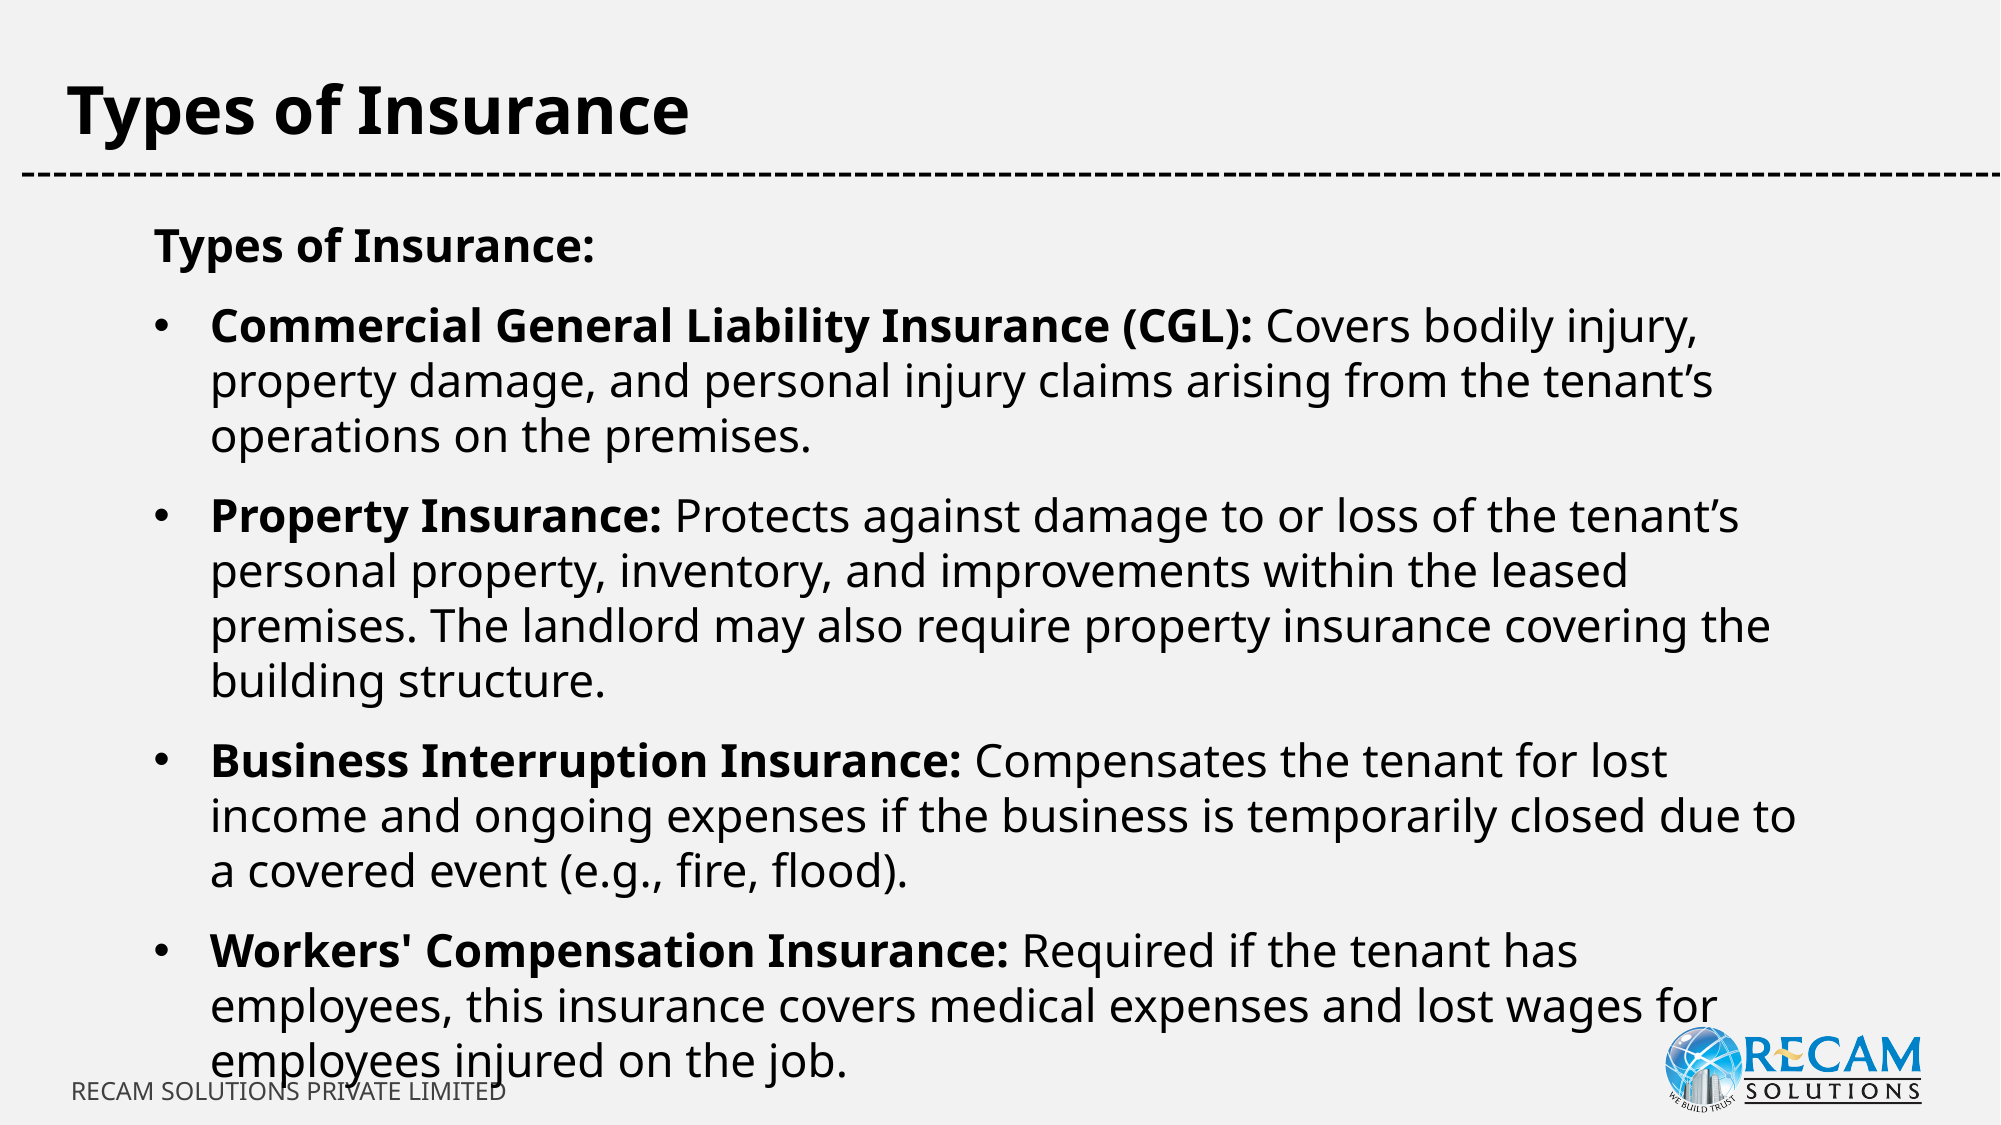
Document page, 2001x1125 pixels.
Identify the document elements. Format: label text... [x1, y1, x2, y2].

text_box Types of Insurance: Commercial General Liability Insurance (CGL): Covers bodily injury, property damage, and personal injury claims arising from the tenant’s operations on the premises. Property Insurance: Protects against damage to or loss of the tenant’s personal property, inventory, and improvements within the leased premises. The landlord may also require property insurance covering the building structure. Business Interruption Insurance: Compensates the tenant for lost income and ongoing expenses if the business is temporarily closed due to a covered event (e.g., fire, flood). Workers' Compensation Insurance: Required if the tenant has employees, this insurance covers medical expenses and lost wages for employees injured on the job. [138, 209, 1842, 1094]
text_box Types of Insurance [51, 60, 1979, 131]
text_box ----------------------------------------------------------------------------------------------------------------------------- [6, 131, 2000, 207]
footer RECAM SOLUTIONS PRIVATE LIMITED [70, 1073, 971, 1107]
picture [1652, 1014, 1935, 1125]
